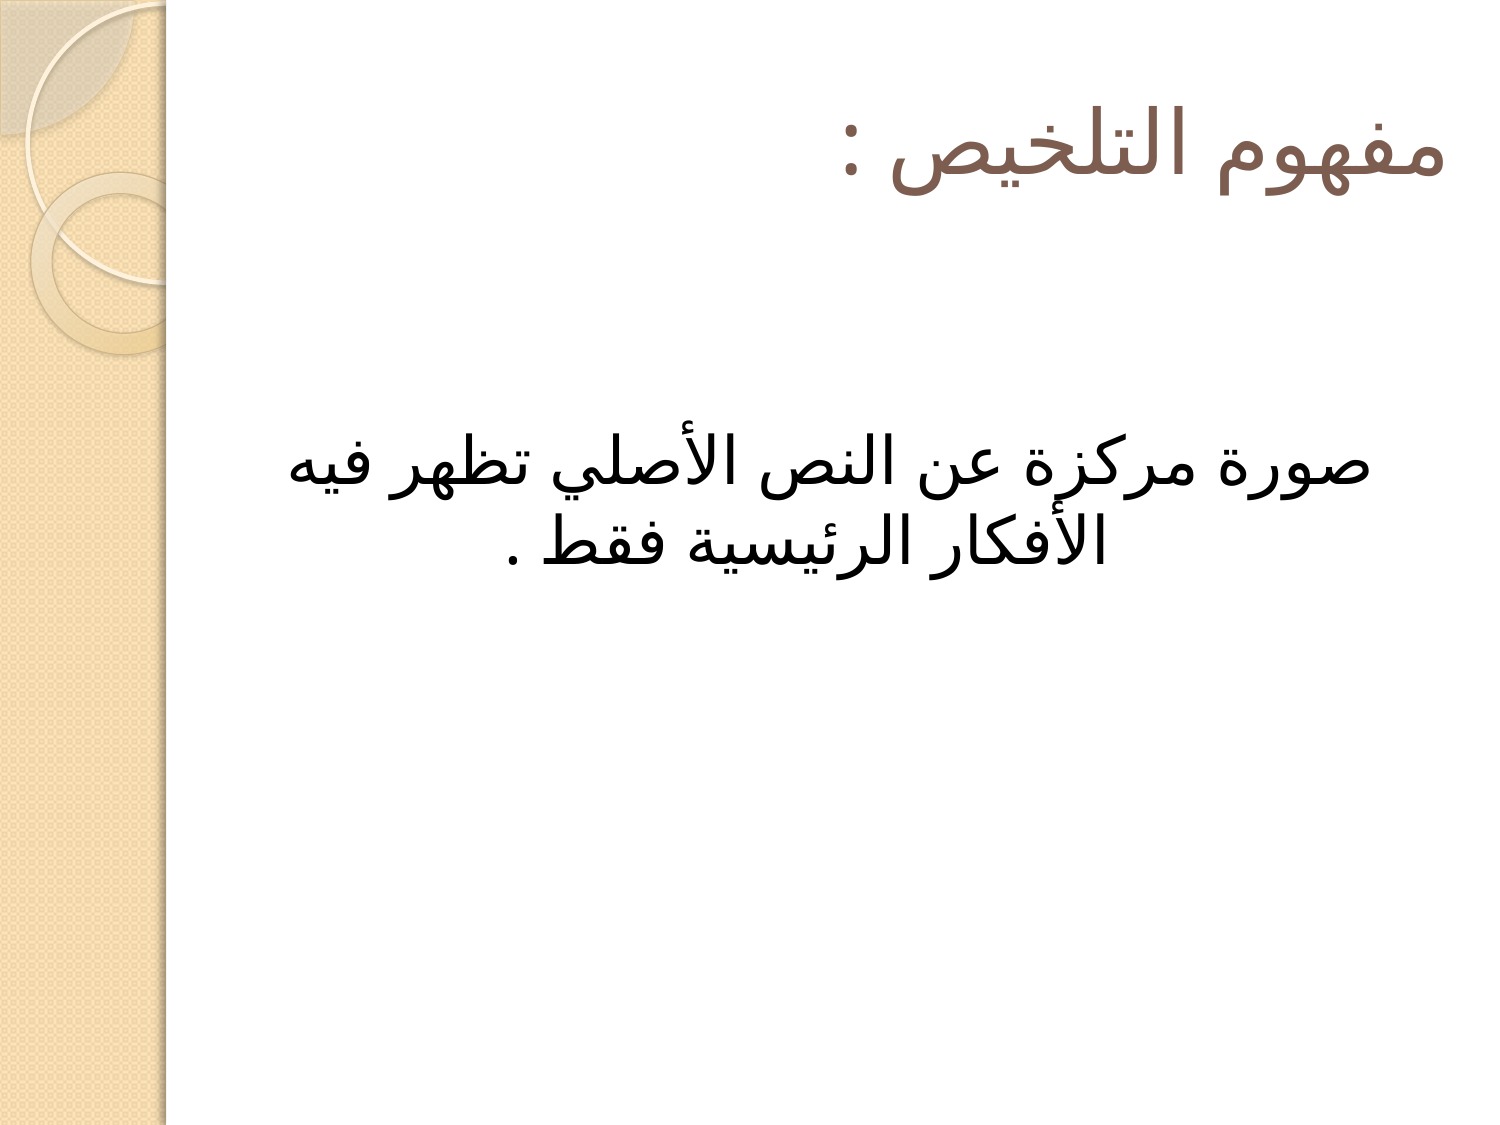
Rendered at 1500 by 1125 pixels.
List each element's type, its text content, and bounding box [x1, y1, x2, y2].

list صورة مركزة عن النص الأصلي تظهر فيه الأفكار الرئيسية فقط . [222, 410, 1453, 782]
title مفهوم التلخيص : [235, 45, 1466, 233]
